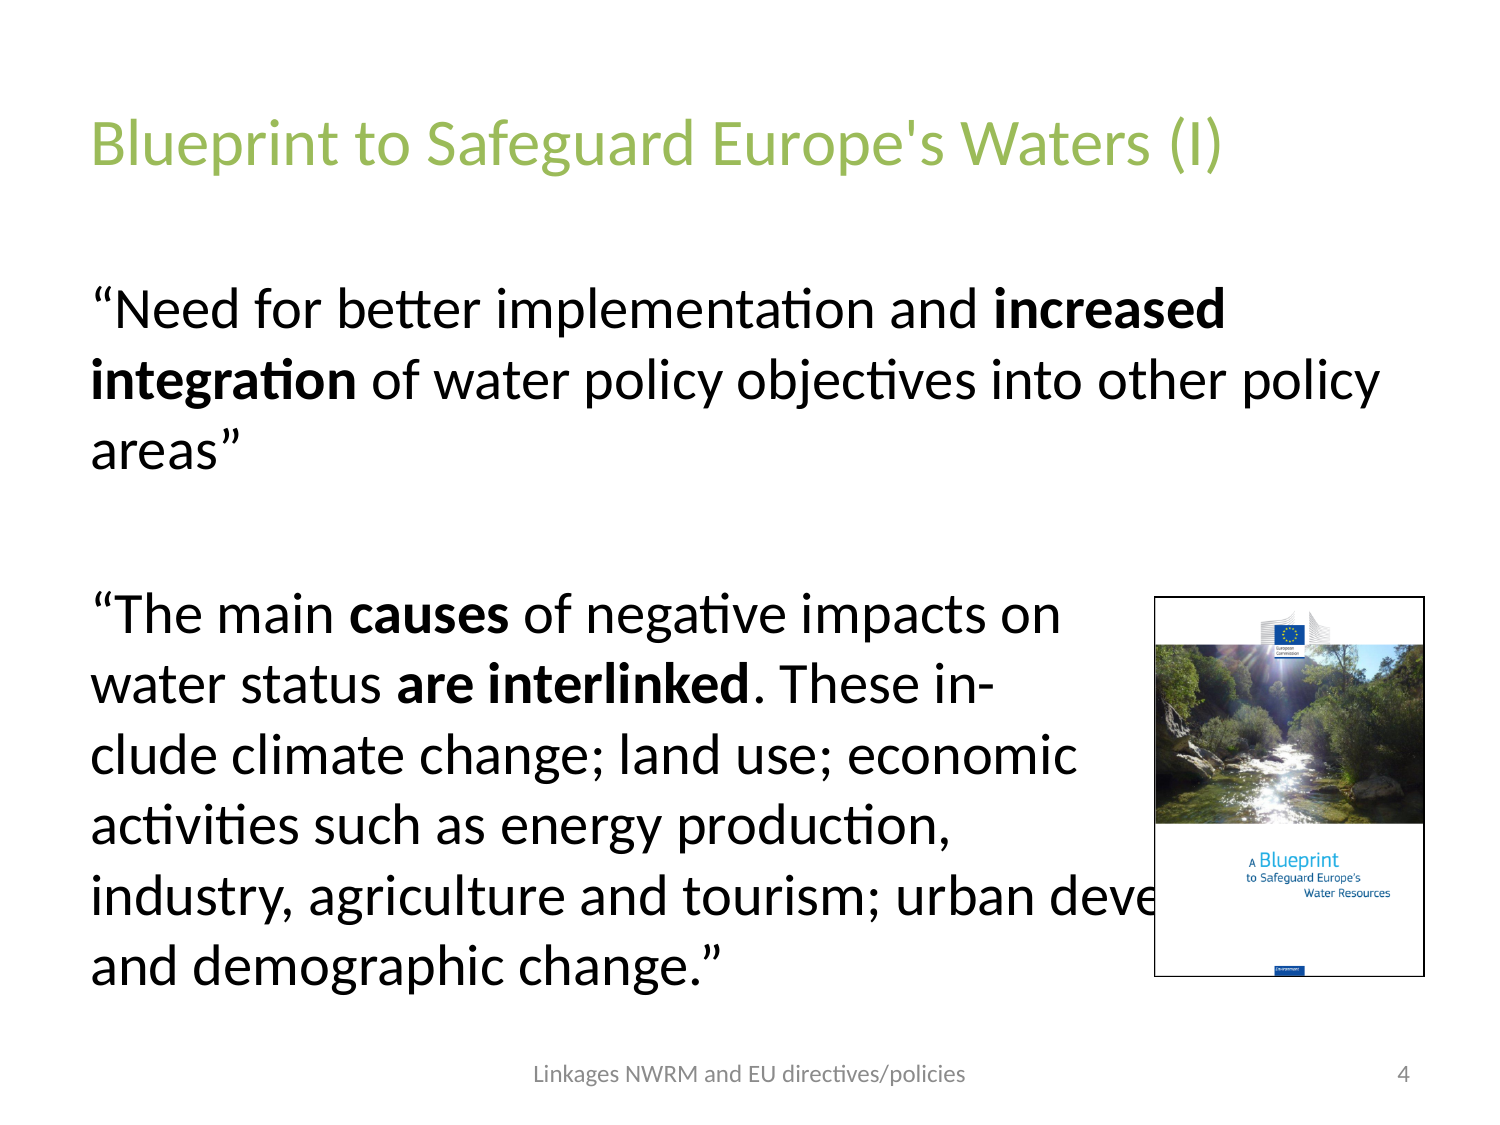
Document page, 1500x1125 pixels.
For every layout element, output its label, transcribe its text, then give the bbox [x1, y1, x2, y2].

title Blueprint to Safeguard Europe's Waters (I) [75, 45, 1425, 233]
footer Linkages NWRM and EU directives/policies [512, 1042, 988, 1103]
picture [1155, 597, 1424, 977]
slide_number 4 [1074, 1042, 1425, 1103]
list “Need for better implementation and increased integration of water policy objectives into other policy areas” “The main causes of negative impacts on water status are interlinked. These in- clude climate change; land use; economic activities such as energy production, industry, agriculture and tourism; urban development and demographic change.” [75, 262, 1425, 1005]
